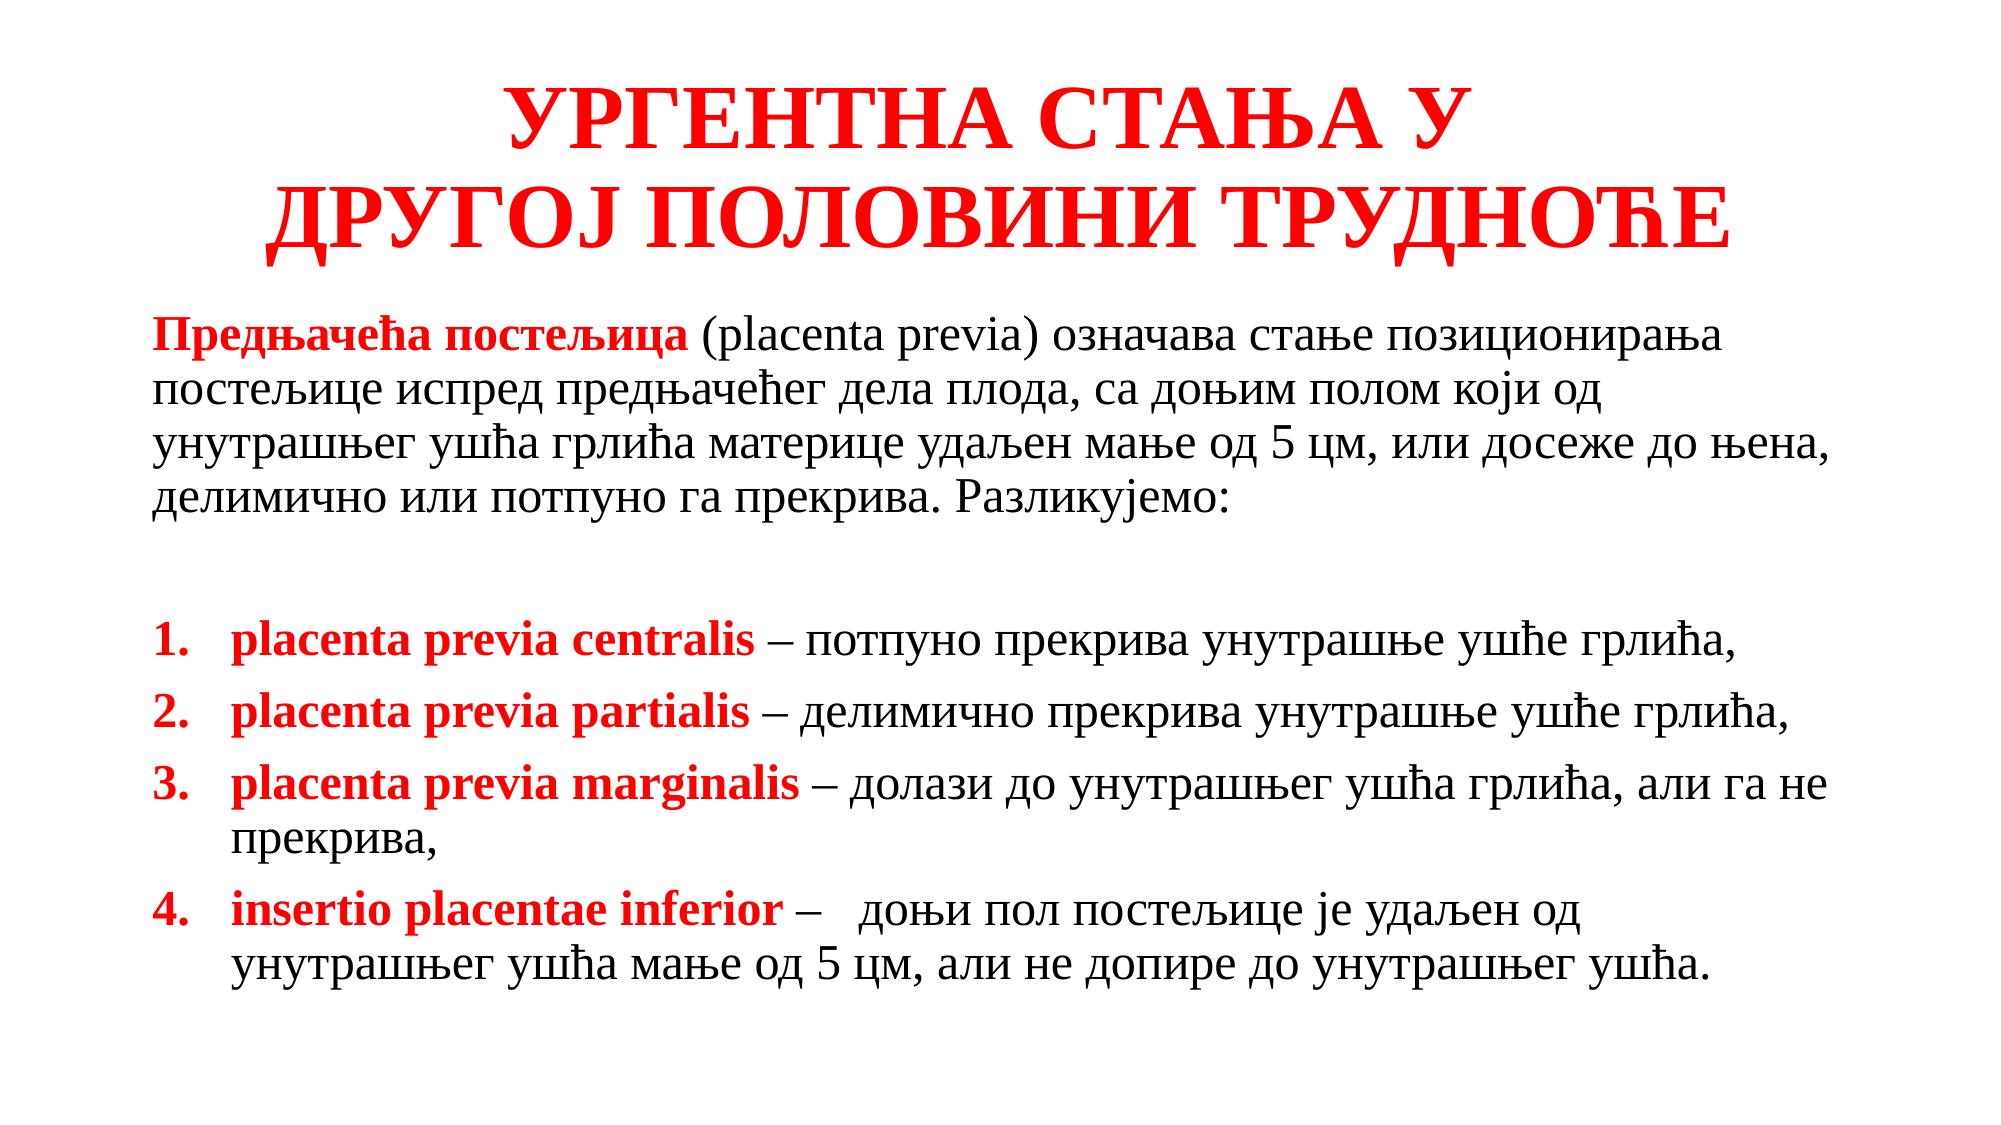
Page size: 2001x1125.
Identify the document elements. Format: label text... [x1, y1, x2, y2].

list Предњачећа постељица (placenta previa) означава стање позиционирања постељице испред предњачећег дела плода, са доњим полом који од унутрашњег ушћа грлића материце удаљен мање од 5 цм, или досеже до њена, делимично или потпуно га прекрива. Разликујемо: placenta previa centralis – потпуно прекрива унутрашње ушће грлића, placenta previa partialis – делимично прекрива унутрашње ушће грлића, placenta previa marginalis – долази до унутрашњег ушћа грлића, али га не прекрива, insertio placentae inferior – доњи пол постељице је удаљен од унутрашњег ушћа мање од 5 цм, али не допире до унутрашњег ушћа. [137, 299, 1863, 1014]
title УРГЕНТНА СТАЊА У ДРУГОЈ ПОЛОВИНИ ТРУДНОЋЕ [137, 59, 1863, 278]
